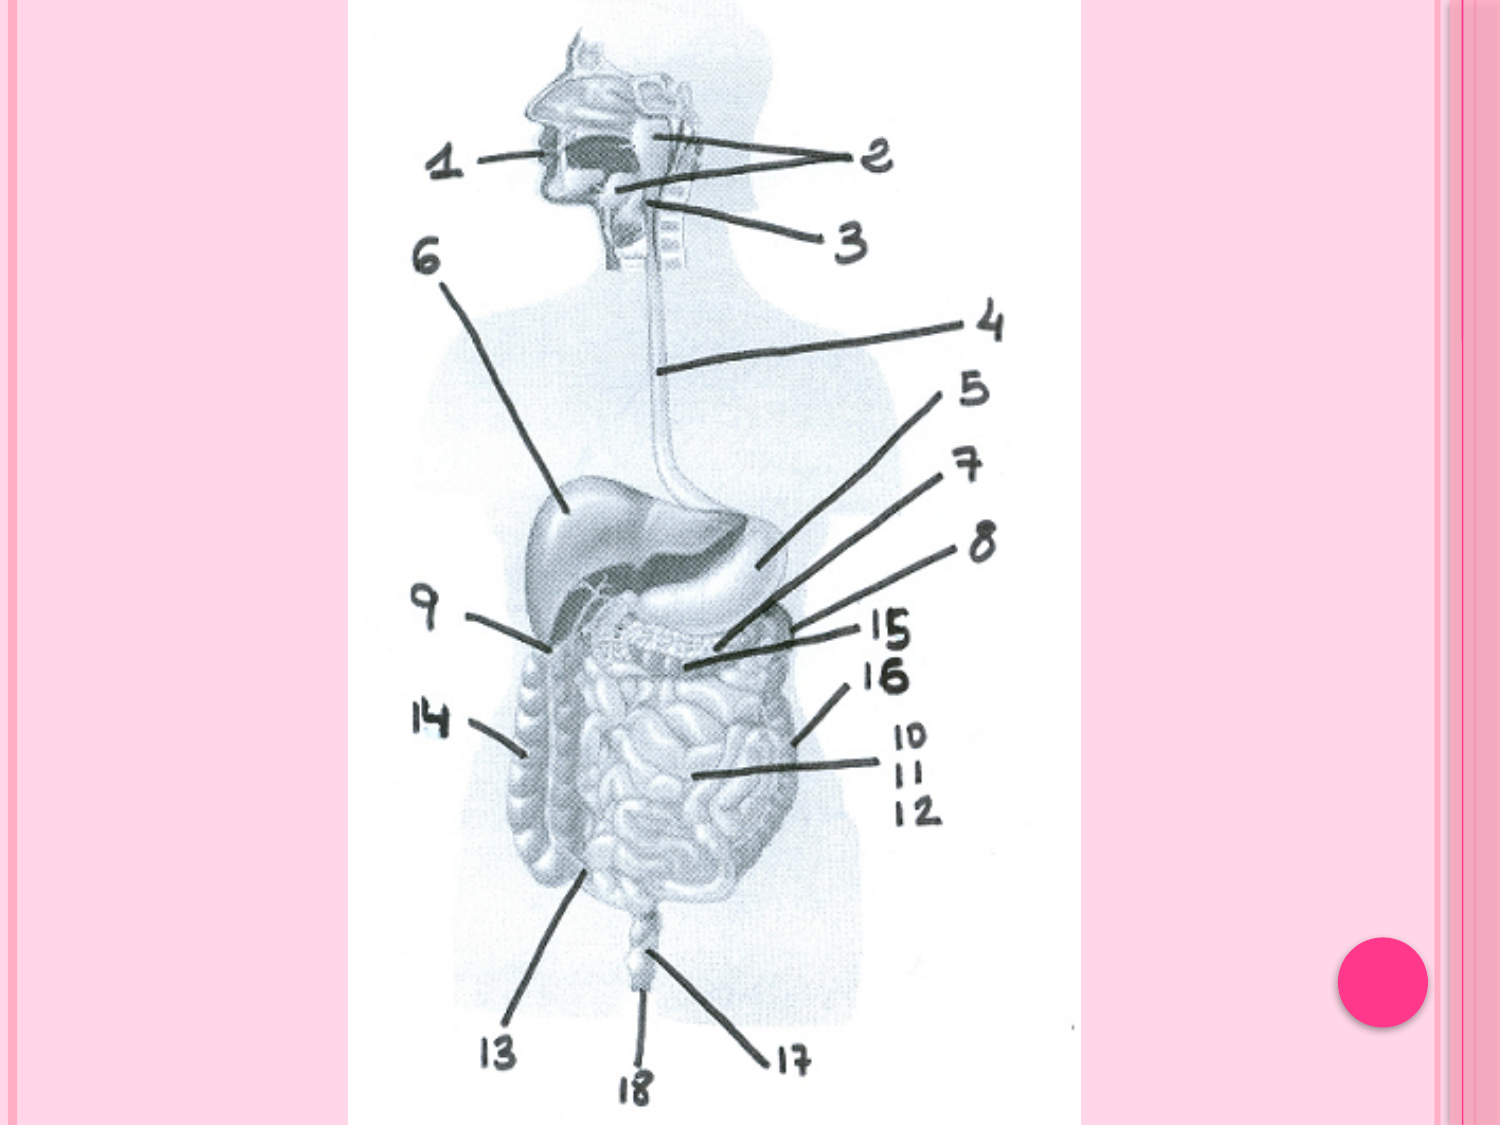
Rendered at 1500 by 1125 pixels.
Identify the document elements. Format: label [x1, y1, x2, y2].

picture [347, 0, 1082, 1125]
